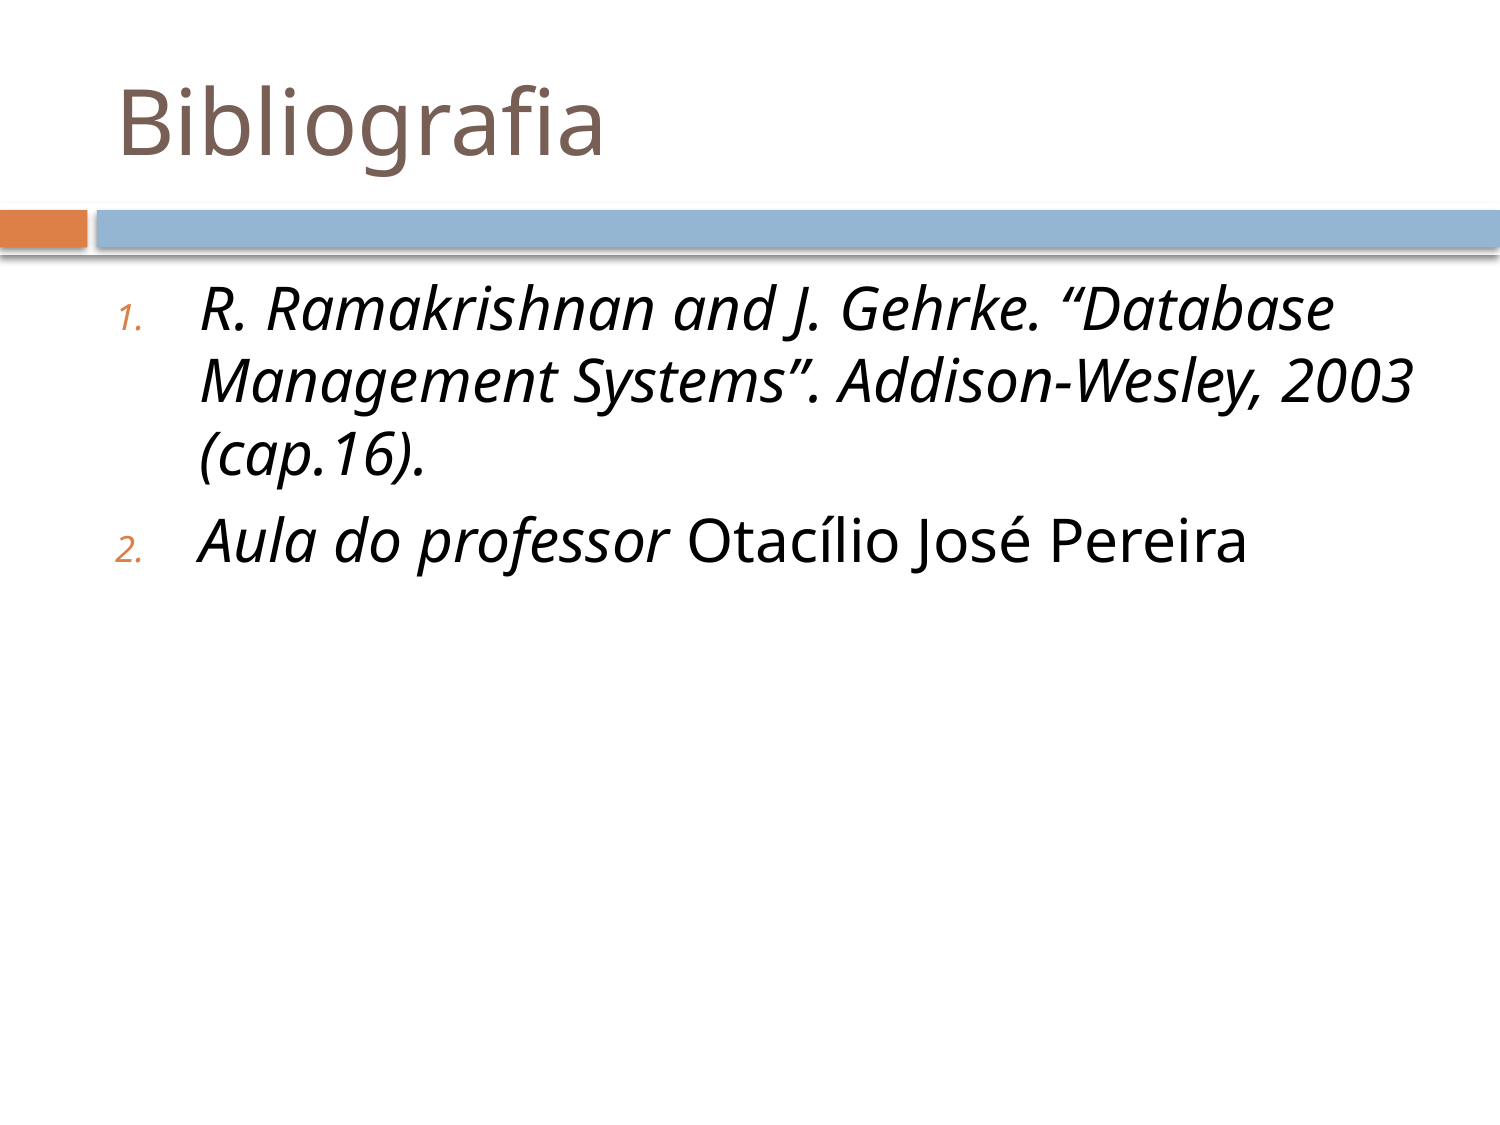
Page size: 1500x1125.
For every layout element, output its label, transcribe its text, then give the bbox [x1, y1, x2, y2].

title Bibliografia [100, 37, 1438, 200]
list R. Ramakrishnan and J. Gehrke. “Database Management Systems”. Addison-Wesley, 2003 (cap.16). Aula do professor Otacílio José Pereira [100, 262, 1438, 1000]
